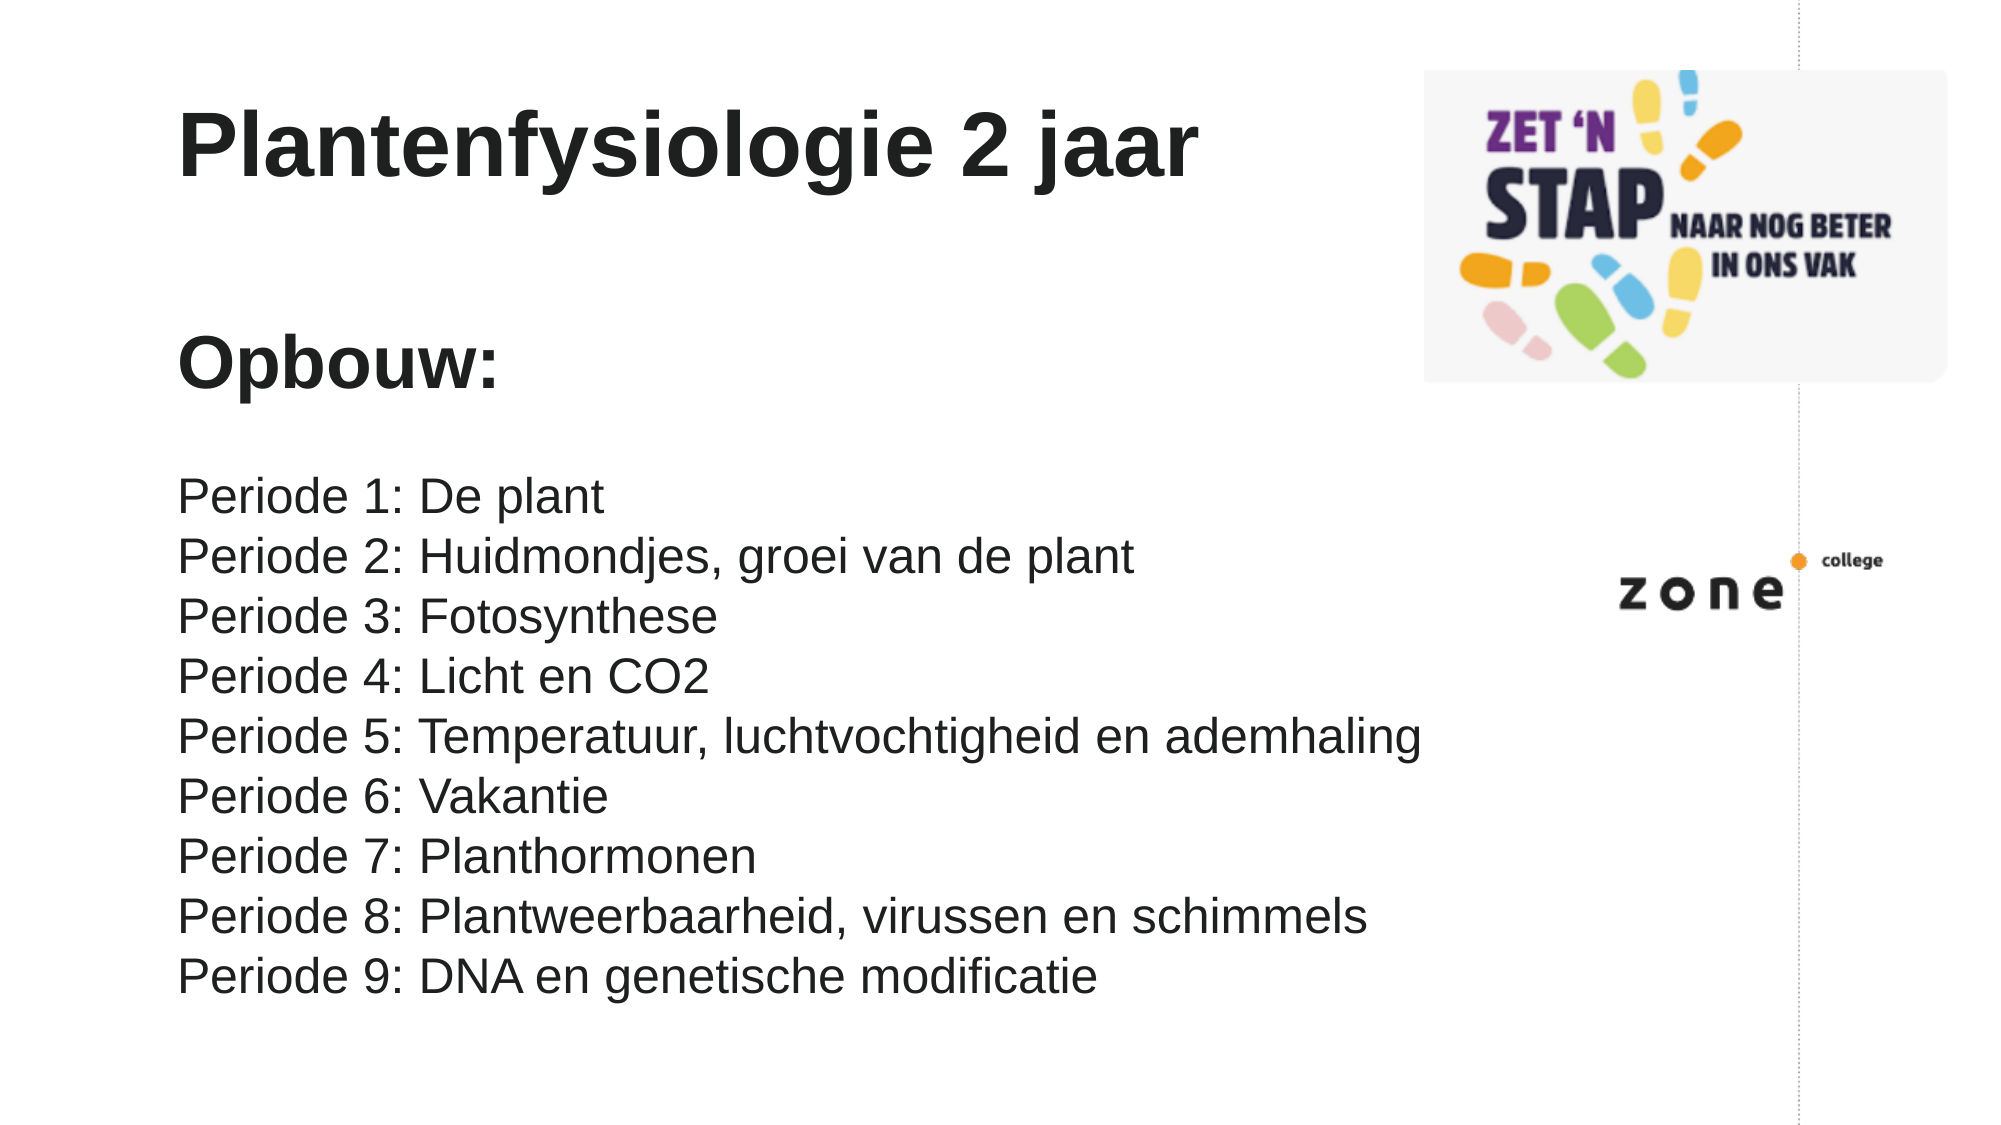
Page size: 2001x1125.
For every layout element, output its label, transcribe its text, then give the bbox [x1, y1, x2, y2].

picture [1424, 0, 2001, 1125]
list Opbouw: Periode 1: De plant Periode 2: Huidmondjes, groei van de plant Periode 3: Fotosynthese Periode 4: Licht en CO2 Periode 5: Temperatuur, luchtvochtigheid en ademhaling Periode 6: Vakantie Periode 7: Planthormonen Periode 8: Plantweerbaarheid, virussen en schimmels Periode 9: DNA en genetische modificatie [177, 313, 1574, 1091]
title Plantenfysiologie 2 jaar [177, 97, 1424, 261]
